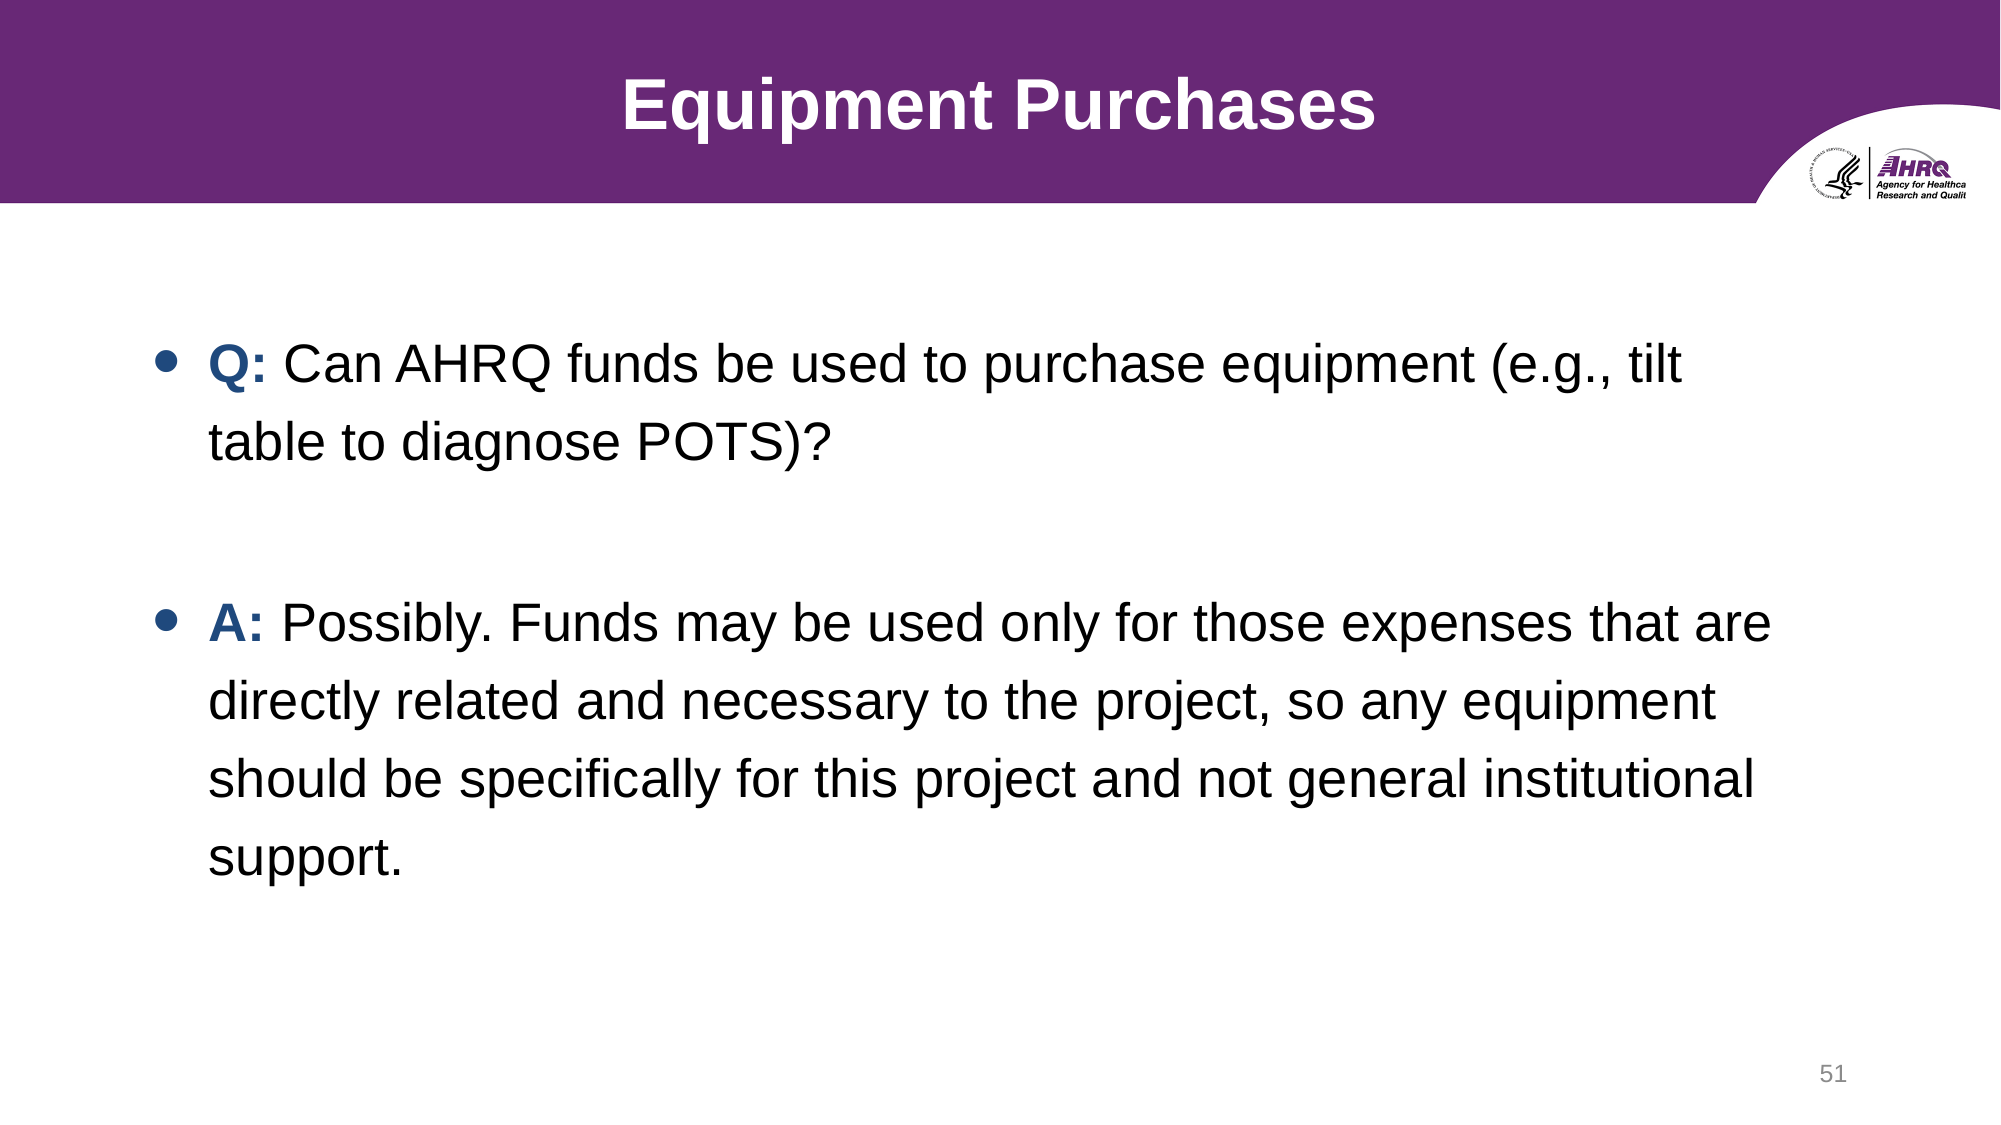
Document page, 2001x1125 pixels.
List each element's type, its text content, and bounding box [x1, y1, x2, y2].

slide_number 51 [1412, 1042, 1863, 1103]
title Equipment Purchases [275, 50, 1725, 152]
picture [0, 0, 2001, 1125]
list Q: Can AHRQ funds be used to purchase equipment (e.g., tilt table to diagnose POTS)? A: Possibly. Funds may be used only for those expenses that are directly related and necessary to the project, so any equipment should be specifically for this project and not general institutional support. [137, 307, 1813, 1050]
